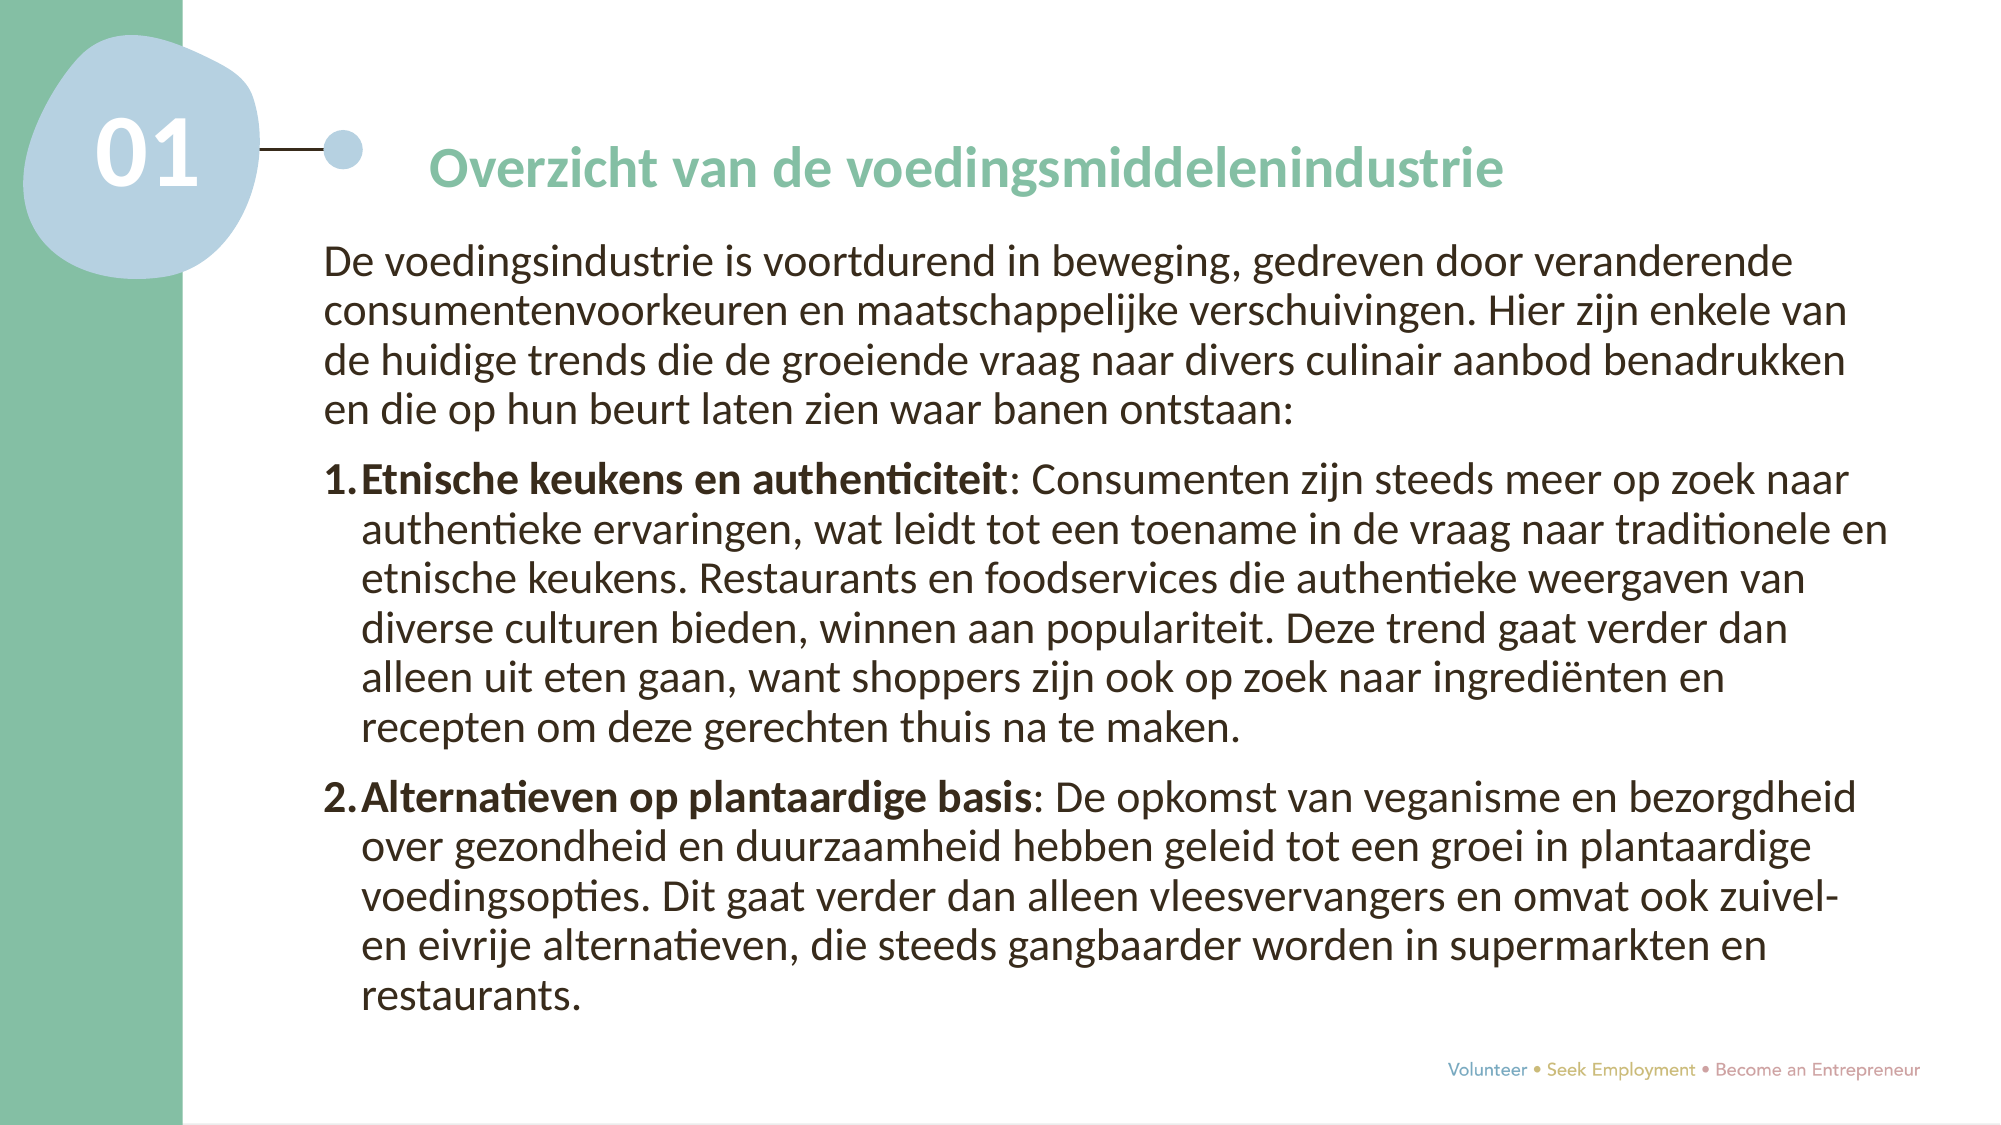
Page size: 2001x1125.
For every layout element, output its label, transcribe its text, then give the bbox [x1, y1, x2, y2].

text_box De voedingsindustrie is voortdurend in beweging, gedreven door veranderende consumentenvoorkeuren en maatschappelijke verschuivingen. Hier zijn enkele van de huidige trends die de groeiende vraag naar divers culinair aanbod benadrukken en die op hun beurt laten zien waar banen ontstaan: Etnische keukens en authenticiteit: Consumenten zijn steeds meer op zoek naar authentieke ervaringen, wat leidt tot een toename in de vraag naar traditionele en etnische keukens. Restaurants en foodservices die authentieke weergaven van diverse culturen bieden, winnen aan populariteit. Deze trend gaat verder dan alleen uit eten gaan, want shoppers zijn ook op zoek naar ingrediënten en recepten om deze gerechten thuis na te maken. Alternatieven op plantaardige basis: De opkomst van veganisme en bezorgdheid over gezondheid en duurzaamheid hebben geleid tot een groei in plantaardige voedingsopties. Dit gaat verder dan alleen vleesvervangers en omvat ook zuivel- en eivrije alternatieven, die steeds gangbaarder worden in supermarkten en restaurants. [308, 229, 1907, 434]
text_box [34, 230, 234, 280]
text_box [55, 35, 249, 88]
text_box Overzicht van de voedingsmiddelenindustrie [414, 108, 1675, 215]
text_box 01 [21, 88, 275, 230]
picture [1418, 1046, 1971, 1103]
text_box [0, 0, 184, 1125]
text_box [110, 129, 363, 170]
